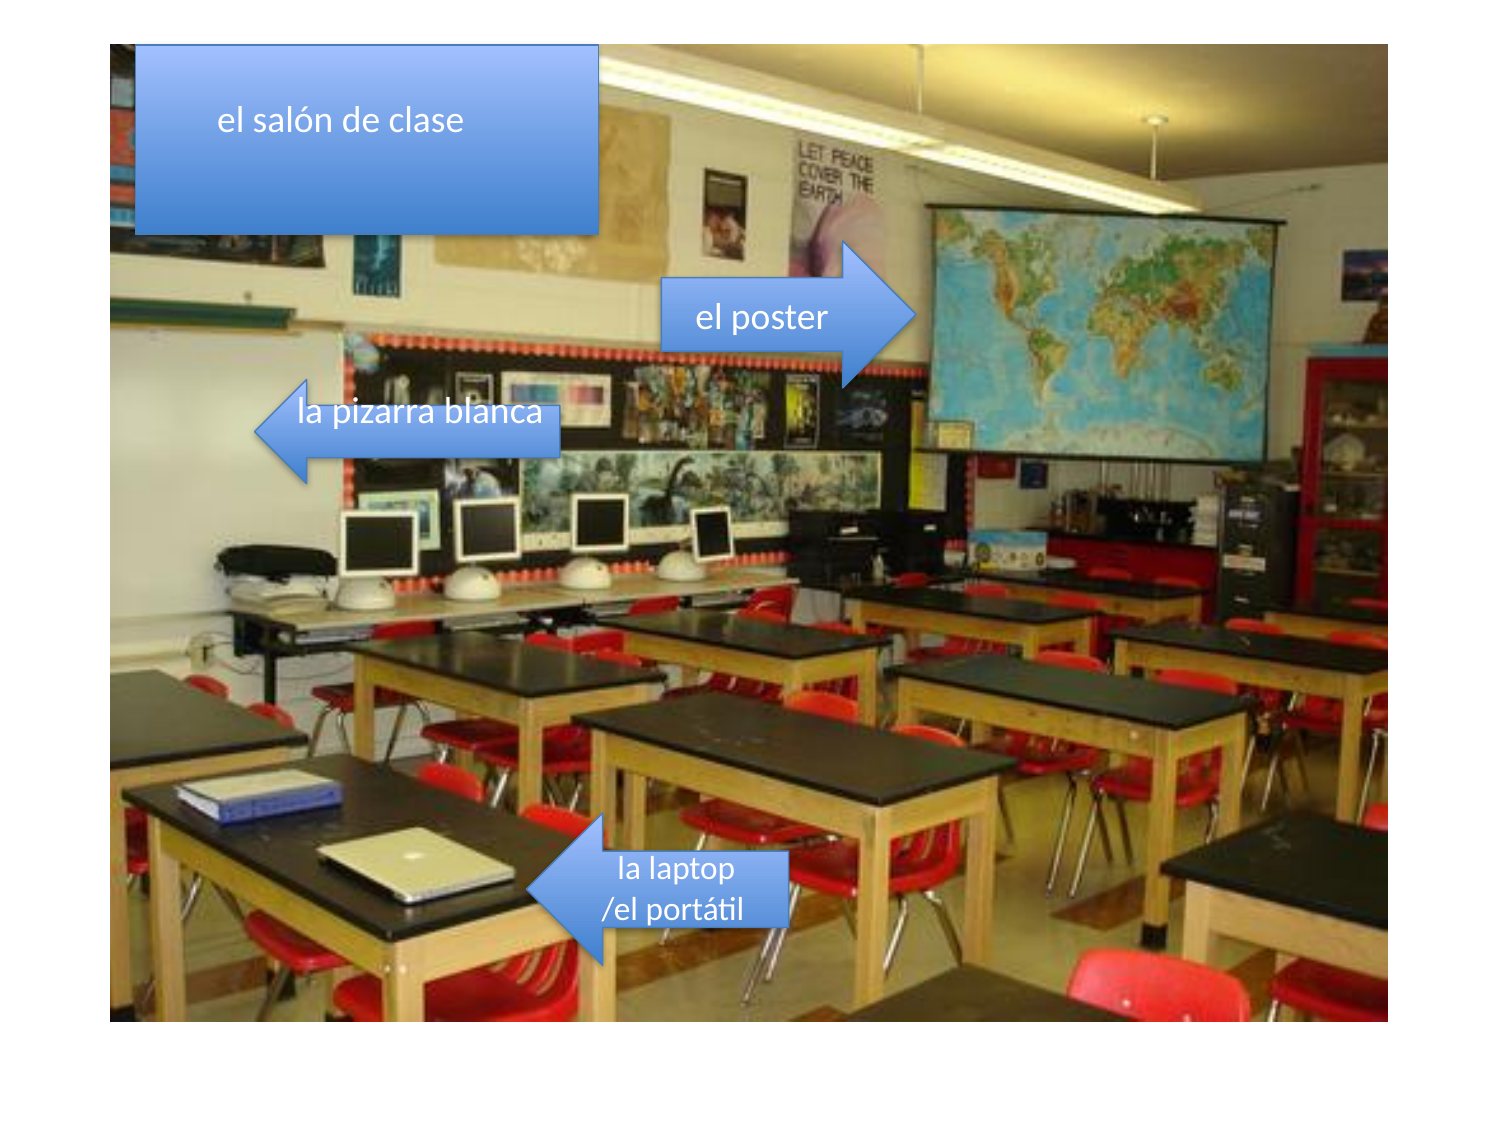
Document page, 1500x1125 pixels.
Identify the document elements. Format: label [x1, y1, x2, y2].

list [0, 44, 1500, 1023]
